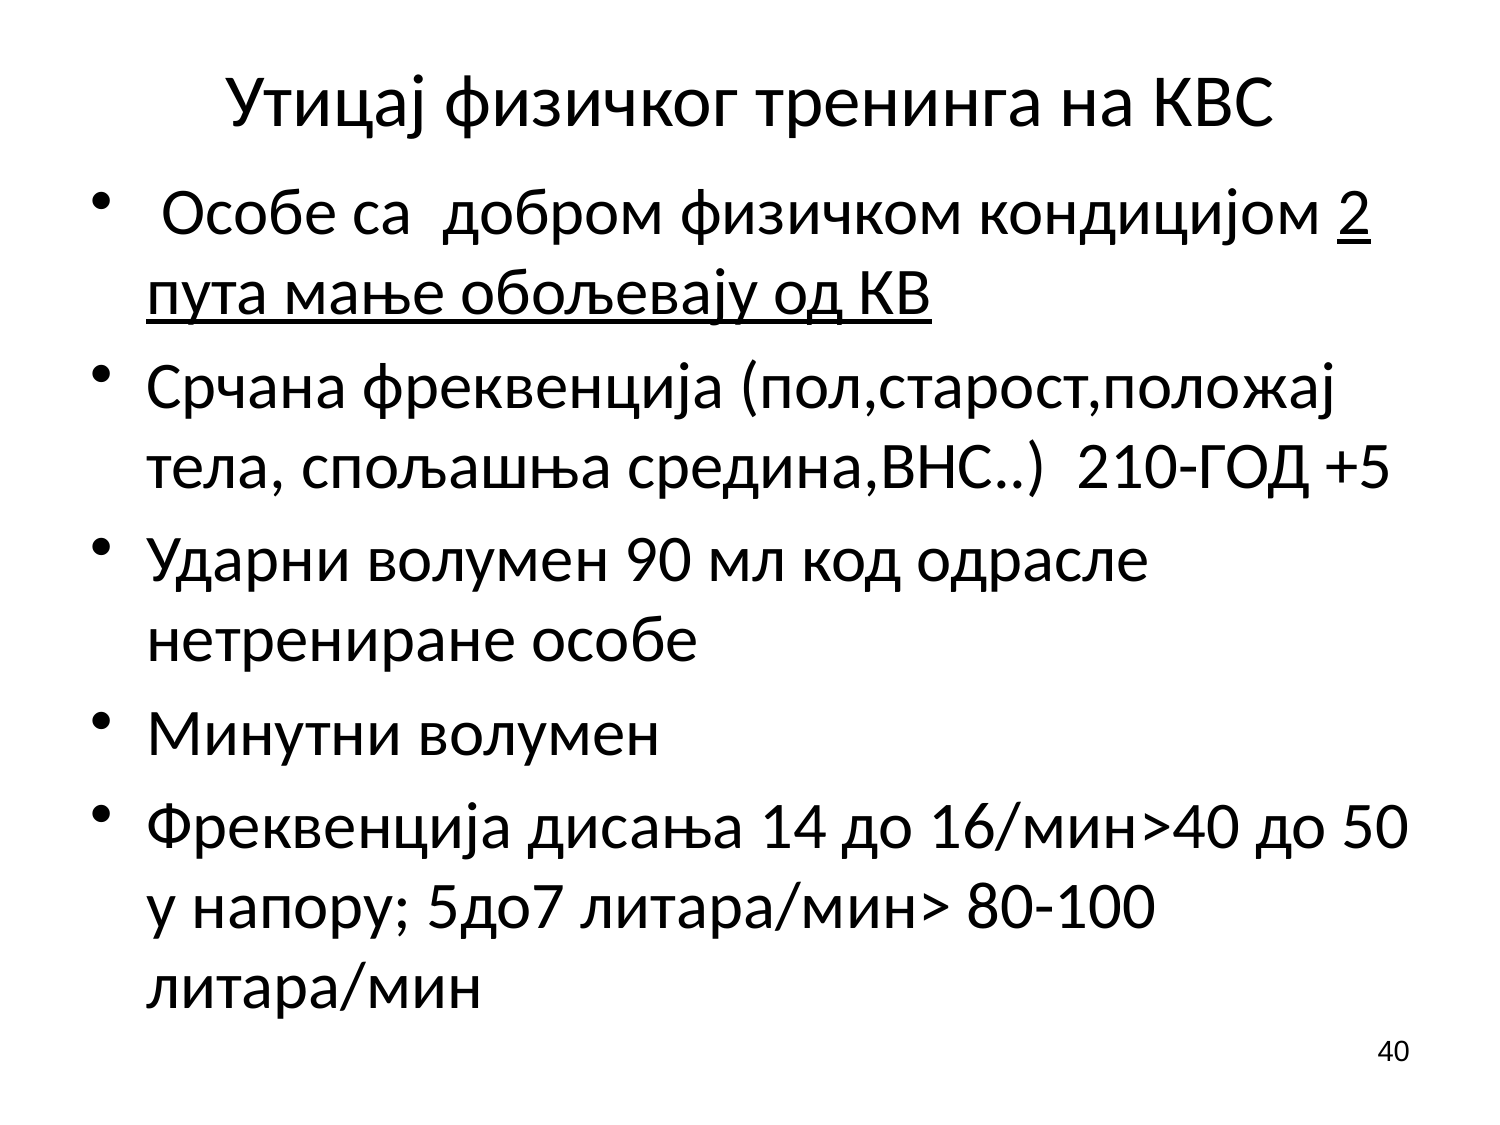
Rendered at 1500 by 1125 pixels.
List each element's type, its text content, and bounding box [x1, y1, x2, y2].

list Особе са добром физичком кондицијом 2 пута мање обољевају од КВ Срчана фреквенција (пол,старост,положај тела, спољашња средина,ВНС..) 210-ГОД +5 Ударни волумен 90 мл код одрасле нетрениране особе Минутни волумен Фреквенција дисања 14 до 16/мин>40 до 50 у напору; 5до7 литара/мин> 80-100 литара/мин [75, 160, 1425, 1005]
slide_number 40 [1074, 1024, 1425, 1103]
title Утицај физичког тренинга на КВС [41, 45, 1459, 149]
